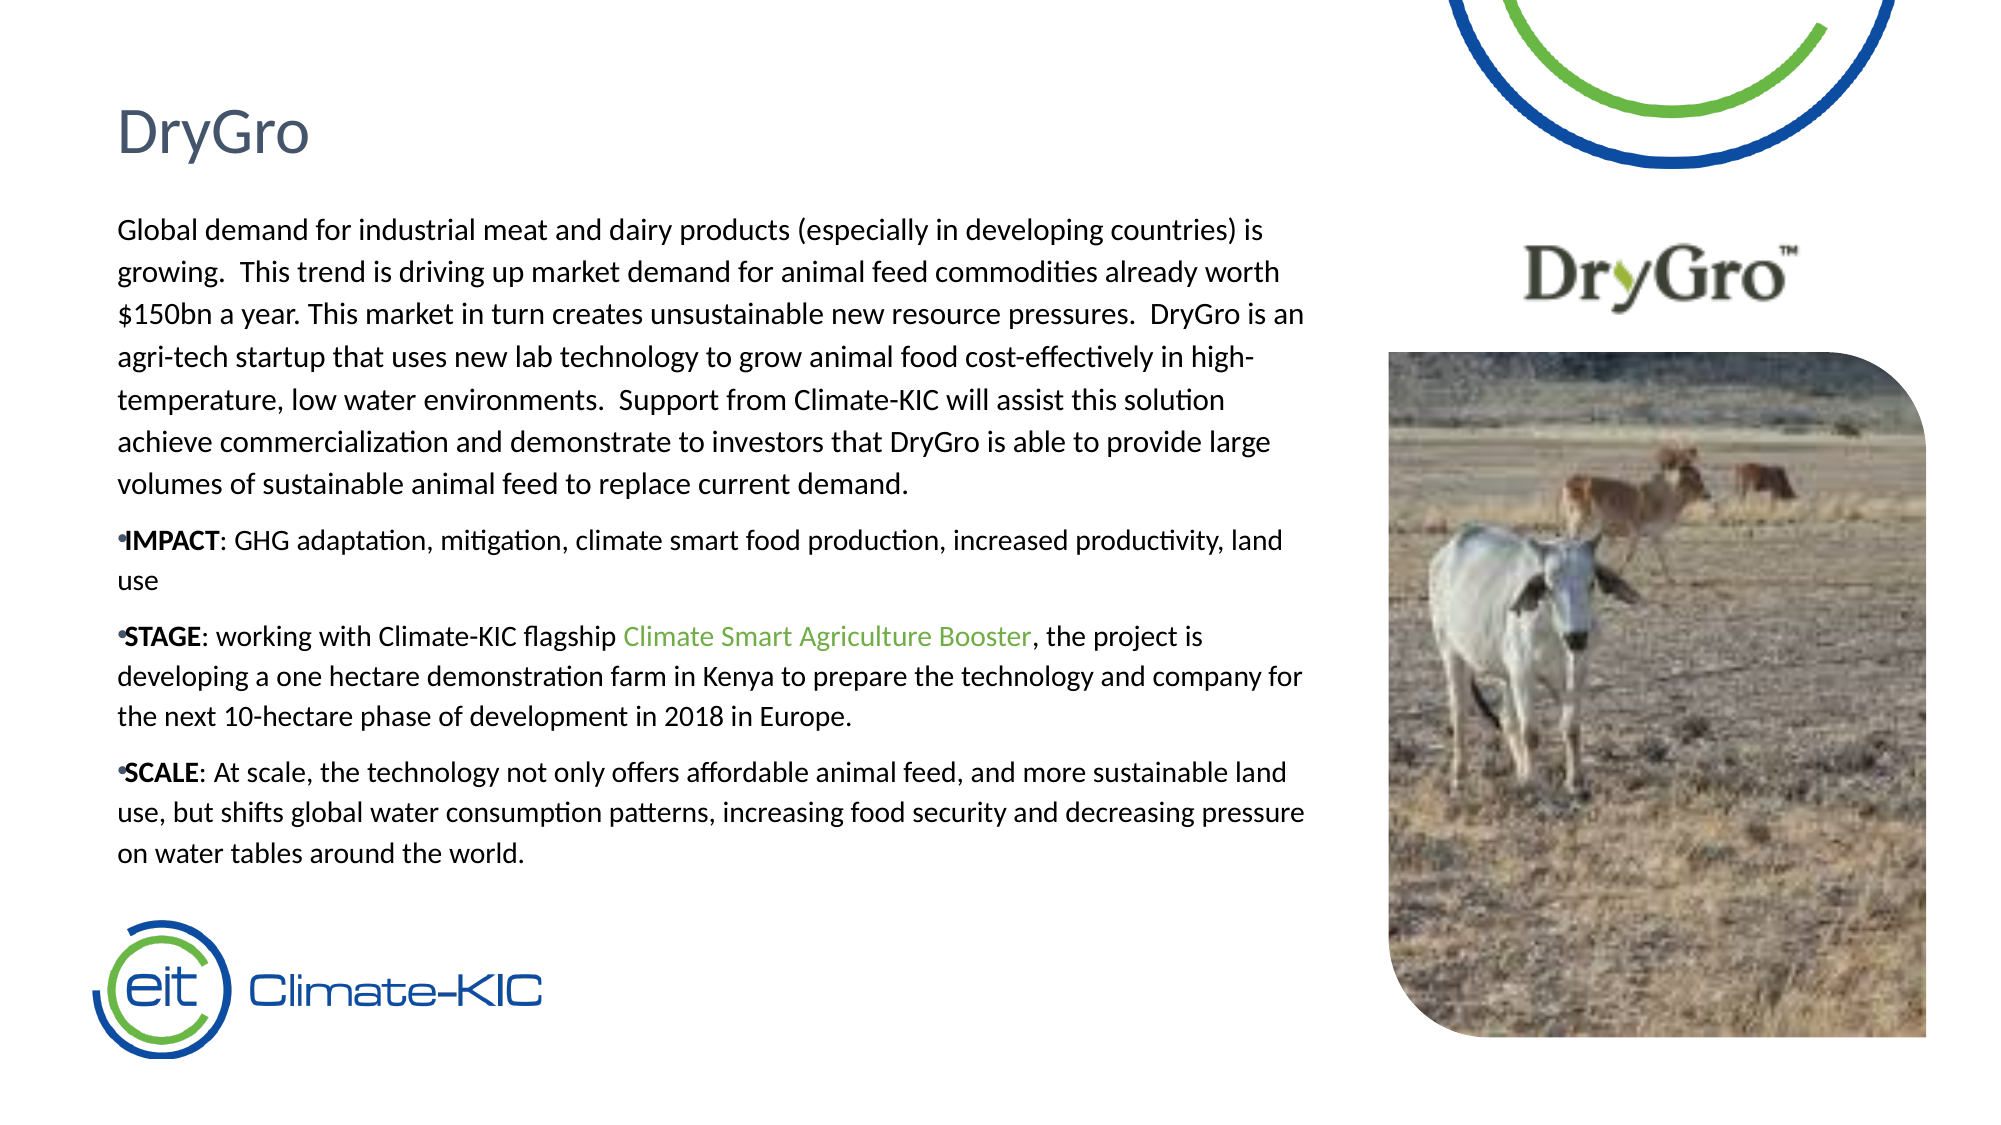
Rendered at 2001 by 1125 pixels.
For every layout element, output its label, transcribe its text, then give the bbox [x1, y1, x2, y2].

list Global demand for industrial meat and dairy products (especially in developing countries) is growing. This trend is driving up market demand for animal feed commodities already worth $150bn a year. This market in turn creates unsustainable new resource pressures. DryGro is an agri-tech startup that uses new lab technology to grow animal food cost-effectively in high-temperature, low water environments. Support from Climate-KIC will assist this solution achieve commercialization and demonstrate to investors that DryGro is able to provide large volumes of sustainable animal feed to replace current demand. IMPACT: GHG adaptation, mitigation, climate smart food production, increased productivity, land use STAGE: working with Climate-KIC flagship Climate Smart Agriculture Booster, the project is developing a one hectare demonstration farm in Kenya to prepare the technology and company for the next 10-hectare phase of development in 2018 in Europe. SCALE: At scale, the technology not only offers affordable animal feed, and more sustainable land use, but shifts global water consumption patterns, increasing food security and decreasing pressure on water tables around the world. [102, 196, 1341, 882]
picture [1440, 0, 1903, 169]
list DryGro [102, 88, 1772, 122]
picture [1388, 206, 1927, 1038]
